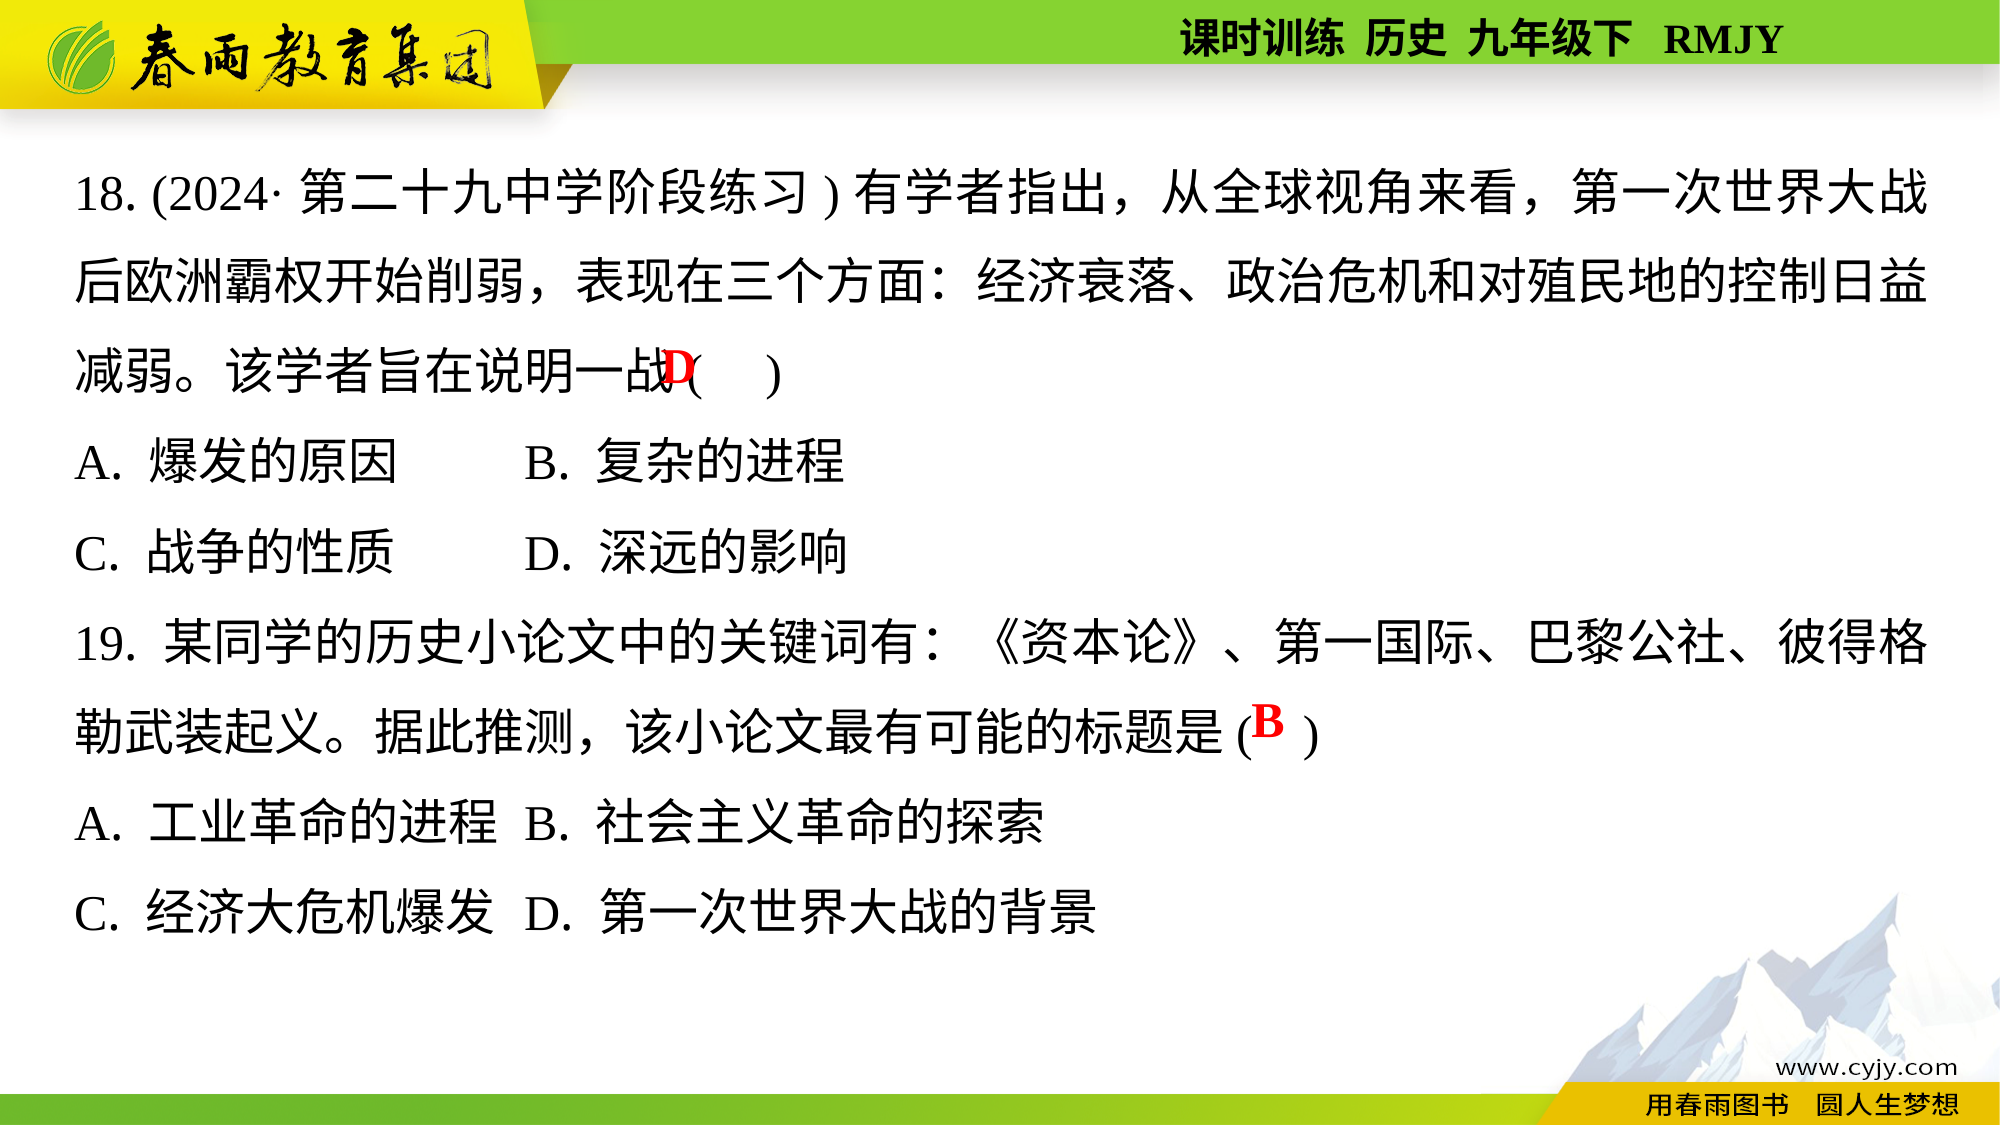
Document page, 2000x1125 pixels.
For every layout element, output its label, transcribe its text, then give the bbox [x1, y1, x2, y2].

list 18. (2024·第二十九中学阶段练习)有学者指出，从全球视角来看，第一次世界大战后欧洲霸权开始削弱，表现在三个方面：经济衰落、政治危机和对殖民地的控制日益减弱。该学者旨在说明一战( ) A. 爆发的原因 B. 复杂的进程 C. 战争的性质 D. 深远的影响 19. 某同学的历史小论文中的关键词有：《资本论》、第一国际、巴黎公社、彼得格勒武装起义。据此推测，该小论文最有可能的标题是( ) A. 工业革命的进程 B. 社会主义革命的探索 C. 经济大危机爆发 D. 第一次世界大战的背景 [59, 122, 1944, 956]
text_box D [645, 326, 712, 401]
picture [0, 0, 2000, 1125]
text_box B [1236, 680, 1300, 756]
